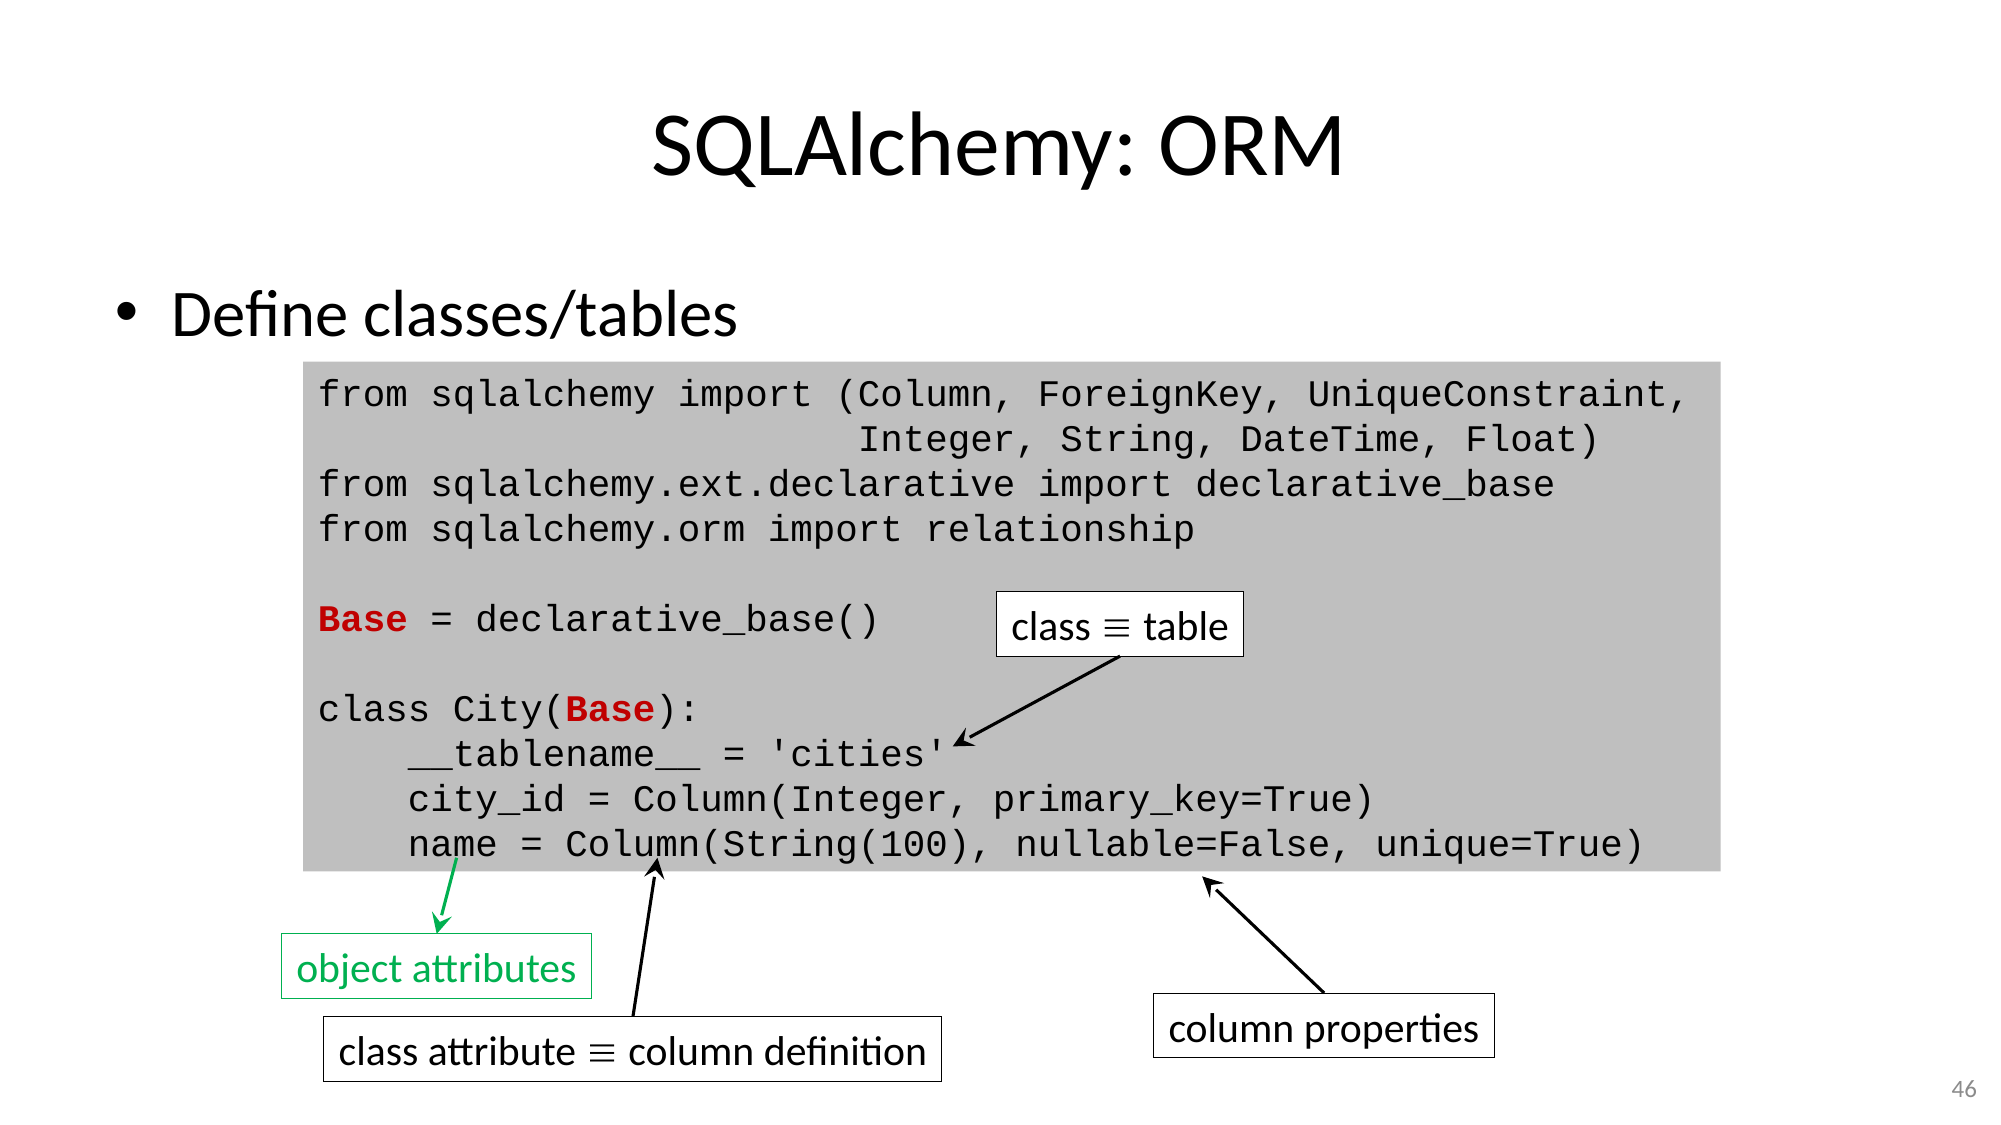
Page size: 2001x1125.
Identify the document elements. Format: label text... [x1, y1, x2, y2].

title SQLAlchemy: ORM [99, 45, 1900, 233]
slide_number 46 [1525, 1057, 1993, 1118]
list Define classes/tables [99, 262, 1900, 1005]
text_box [279, 857, 595, 1000]
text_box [1151, 876, 1497, 1059]
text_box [324, 857, 942, 1083]
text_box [952, 591, 1241, 747]
text_box from sqlalchemy import (Column, ForeignKey, UniqueConstraint, Integer, String, DateTime, Float) from sqlalchemy.ext.declarative import declarative_base from sqlalchemy.orm import relationship Base = declarative_base() class City(Base): __tablename__ = 'cities' city_id = Column(Integer, primary_key=True) name = Column(String(100), nullable=False, unique=True) [303, 361, 1721, 872]
